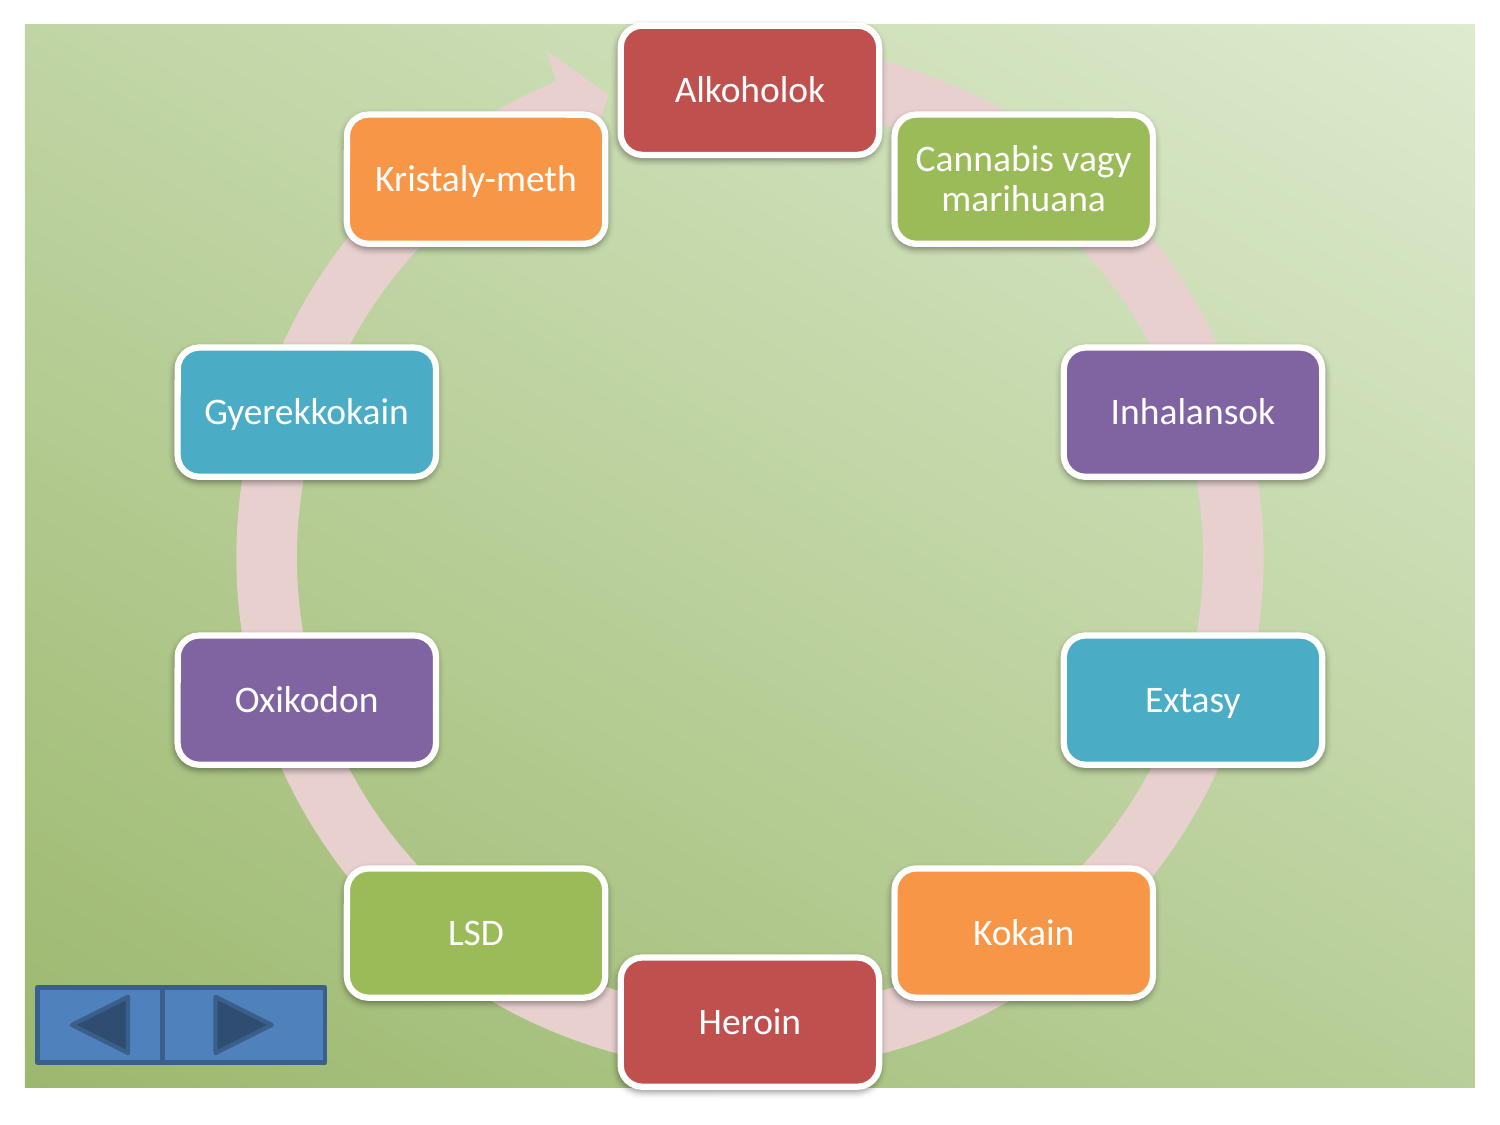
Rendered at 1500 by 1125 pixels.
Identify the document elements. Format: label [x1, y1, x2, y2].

text_box [24, 24, 1476, 1088]
